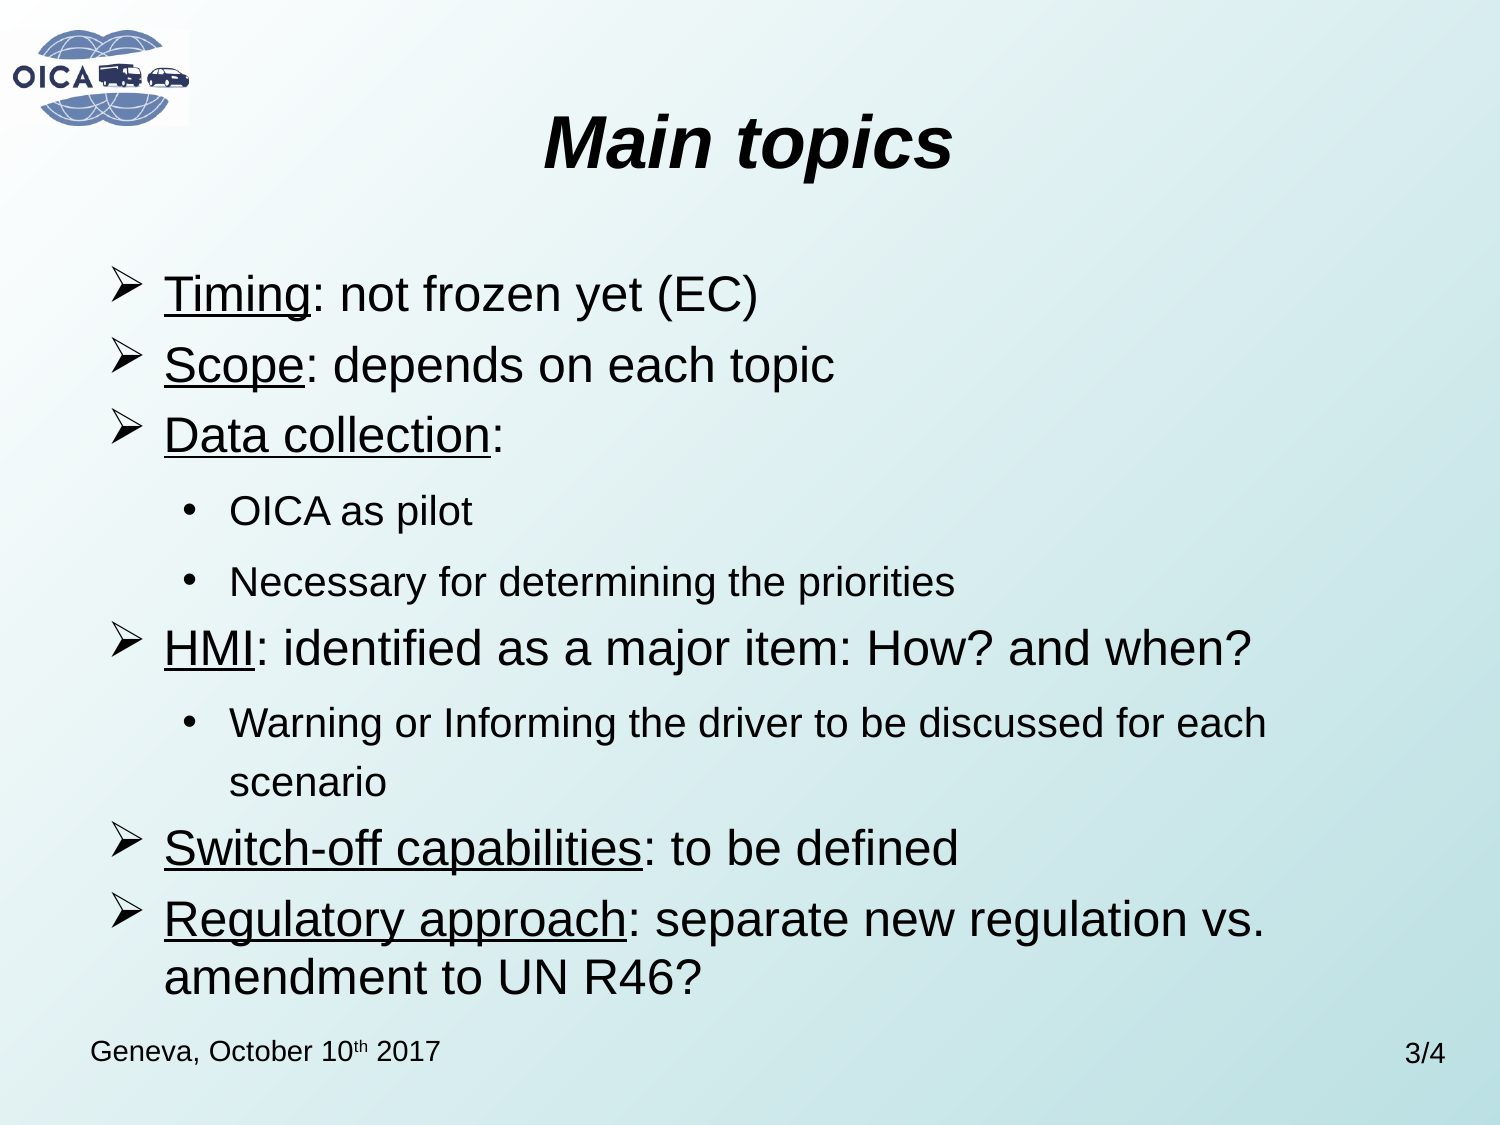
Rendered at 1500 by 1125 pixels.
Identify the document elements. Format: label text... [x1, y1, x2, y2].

picture [0, 30, 189, 126]
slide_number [75, 1024, 549, 1092]
list Timing: not frozen yet (EC) Scope: depends on each topic Data collection: OICA as pilot Necessary for determining the priorities HMI: identified as a major item: How? and when? Warning or Informing the driver to be discussed for each scenario Switch-off capabilities: to be defined Regulatory approach: separate new regulation vs. amendment to UN R46? [92, 255, 1450, 1002]
title Main topics [75, 45, 1425, 233]
